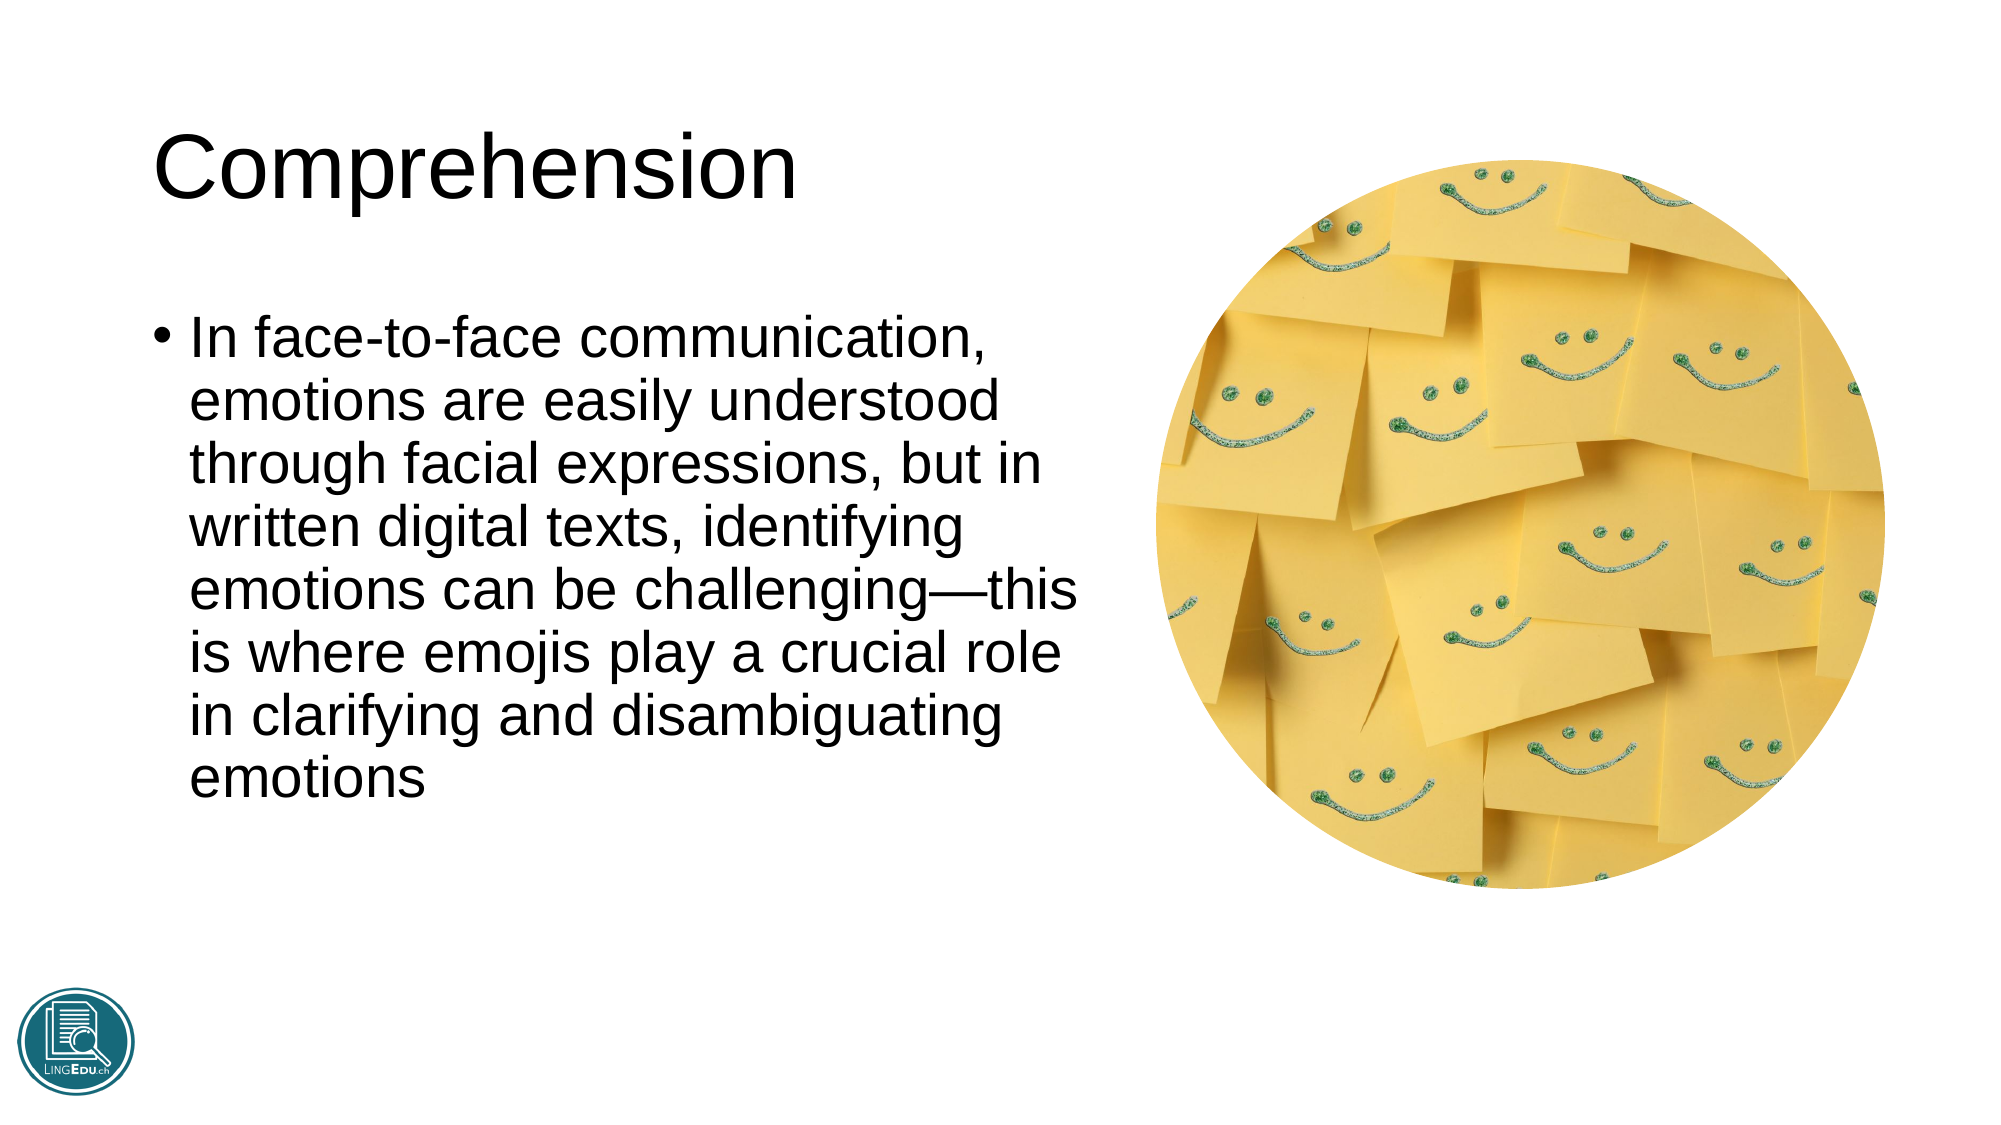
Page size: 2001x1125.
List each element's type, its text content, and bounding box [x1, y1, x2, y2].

picture [17, 987, 135, 1096]
title Comprehension [137, 59, 1863, 278]
list In face-to-face communication, emotions are easily understood through facial expressions, but in written digital texts, identifying emotions can be challenging—this is where emojis play a crucial role in clarifying and disambiguating emotions [137, 299, 1141, 1014]
picture [1156, 160, 1885, 889]
